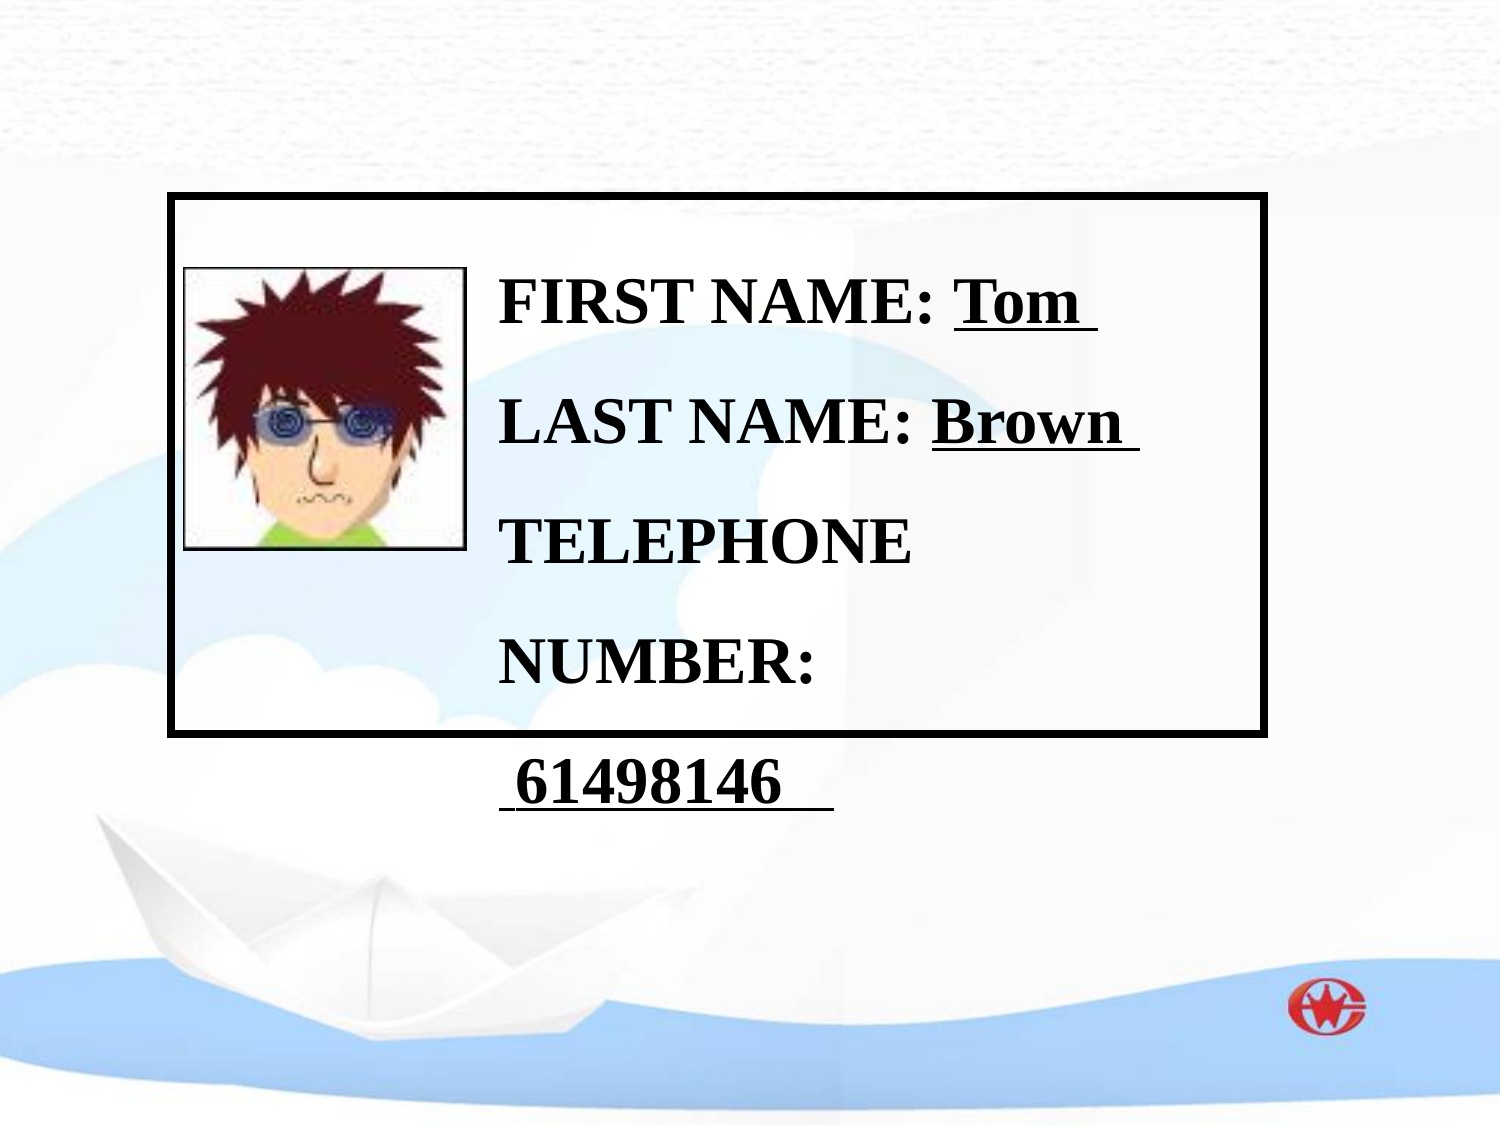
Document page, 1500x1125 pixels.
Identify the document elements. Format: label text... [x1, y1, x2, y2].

text_box FIRST NAME: Tom LAST NAME: Brown TELEPHONE NUMBER: 61498146 [484, 734, 1252, 825]
text_box [171, 196, 1264, 734]
picture [0, 0, 1500, 1125]
